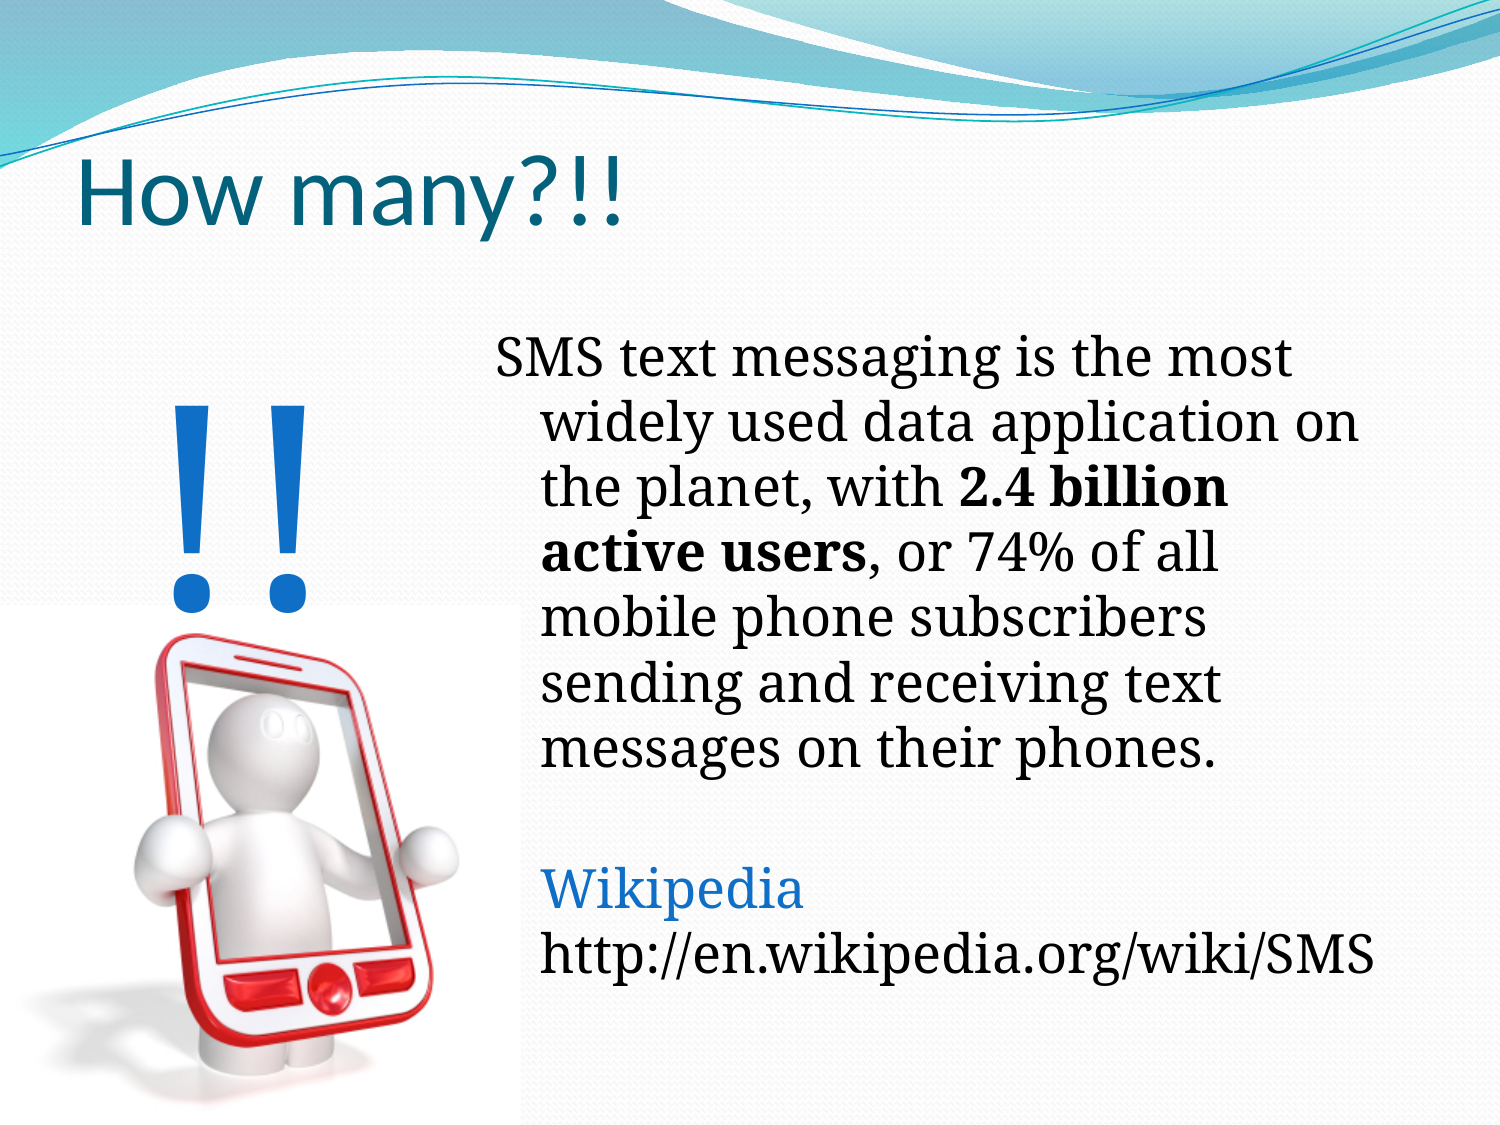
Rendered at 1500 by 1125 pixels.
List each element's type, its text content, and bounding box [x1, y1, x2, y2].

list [0, 605, 521, 1125]
title How many?!! [75, 115, 1425, 247]
text_box !! [93, 316, 387, 605]
list SMS text messaging is the most widely used data application on the planet, with 2.4 billion active users, or 74% of all mobile phone subscribers sending and receiving text messages on their phones. Wikipedia http://en.wikipedia.org/wiki/SMS [480, 314, 1425, 1043]
